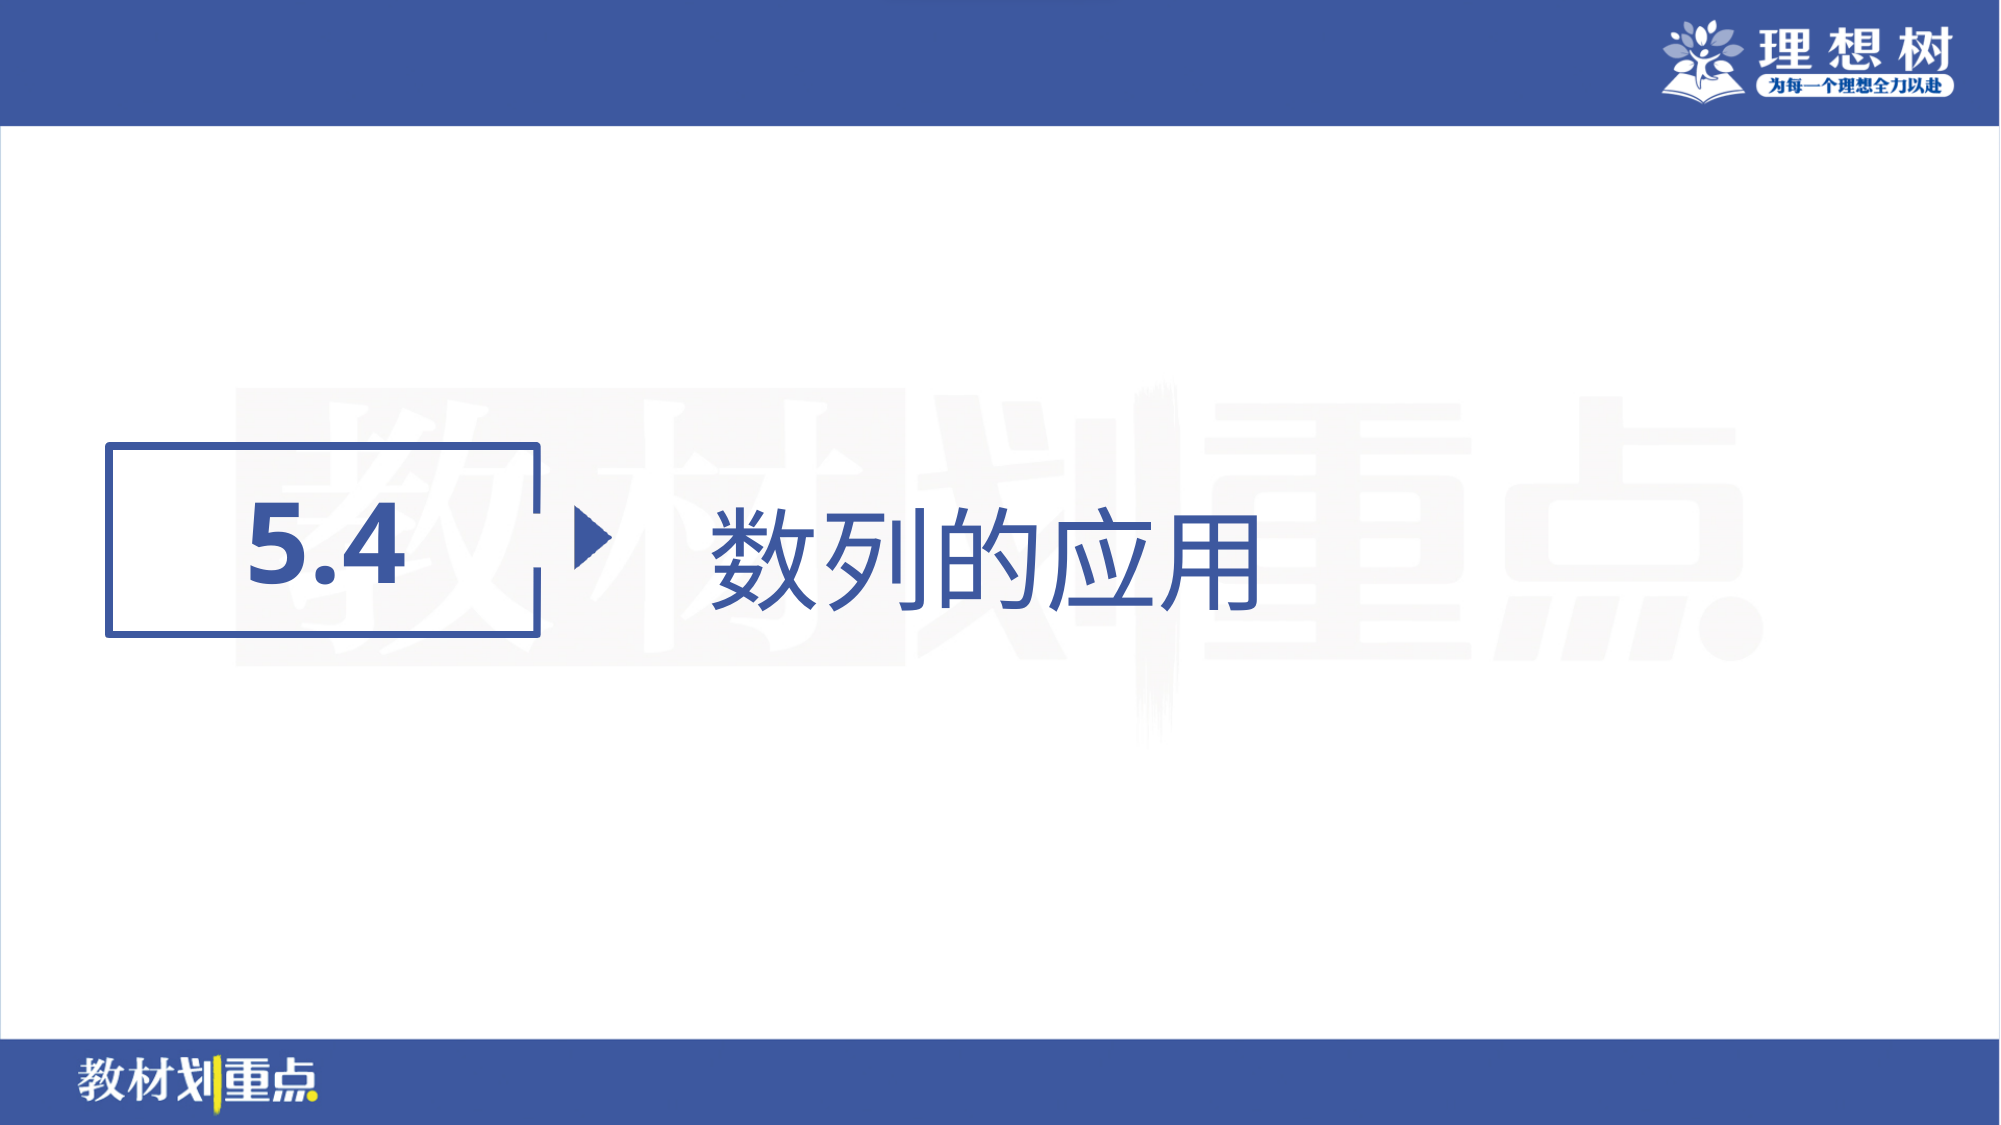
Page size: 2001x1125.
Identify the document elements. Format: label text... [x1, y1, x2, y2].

picture [0, 0, 2000, 1125]
text_box 数列的应用 [708, 424, 1967, 635]
